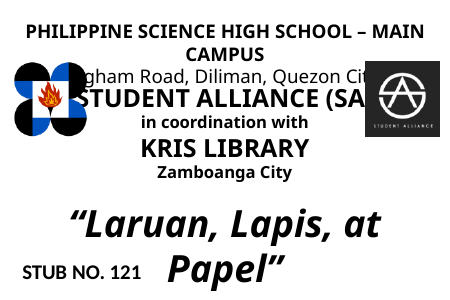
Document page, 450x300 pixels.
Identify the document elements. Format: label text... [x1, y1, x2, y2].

text_box “Laruan, Lapis, at Papel” [0, 192, 450, 298]
text_box STUB NO. 121 [7, 251, 213, 292]
picture [12, 60, 88, 137]
picture [364, 60, 441, 137]
text_box STUDENT ALLIANCE (SA) in coordination with KRIS LIBRARY Zamboanga City [0, 74, 450, 190]
text_box PHILIPPINE SCIENCE HIGH SCHOOL – MAIN CAMPUS Agham Road, Diliman, Quezon City [0, 12, 450, 74]
